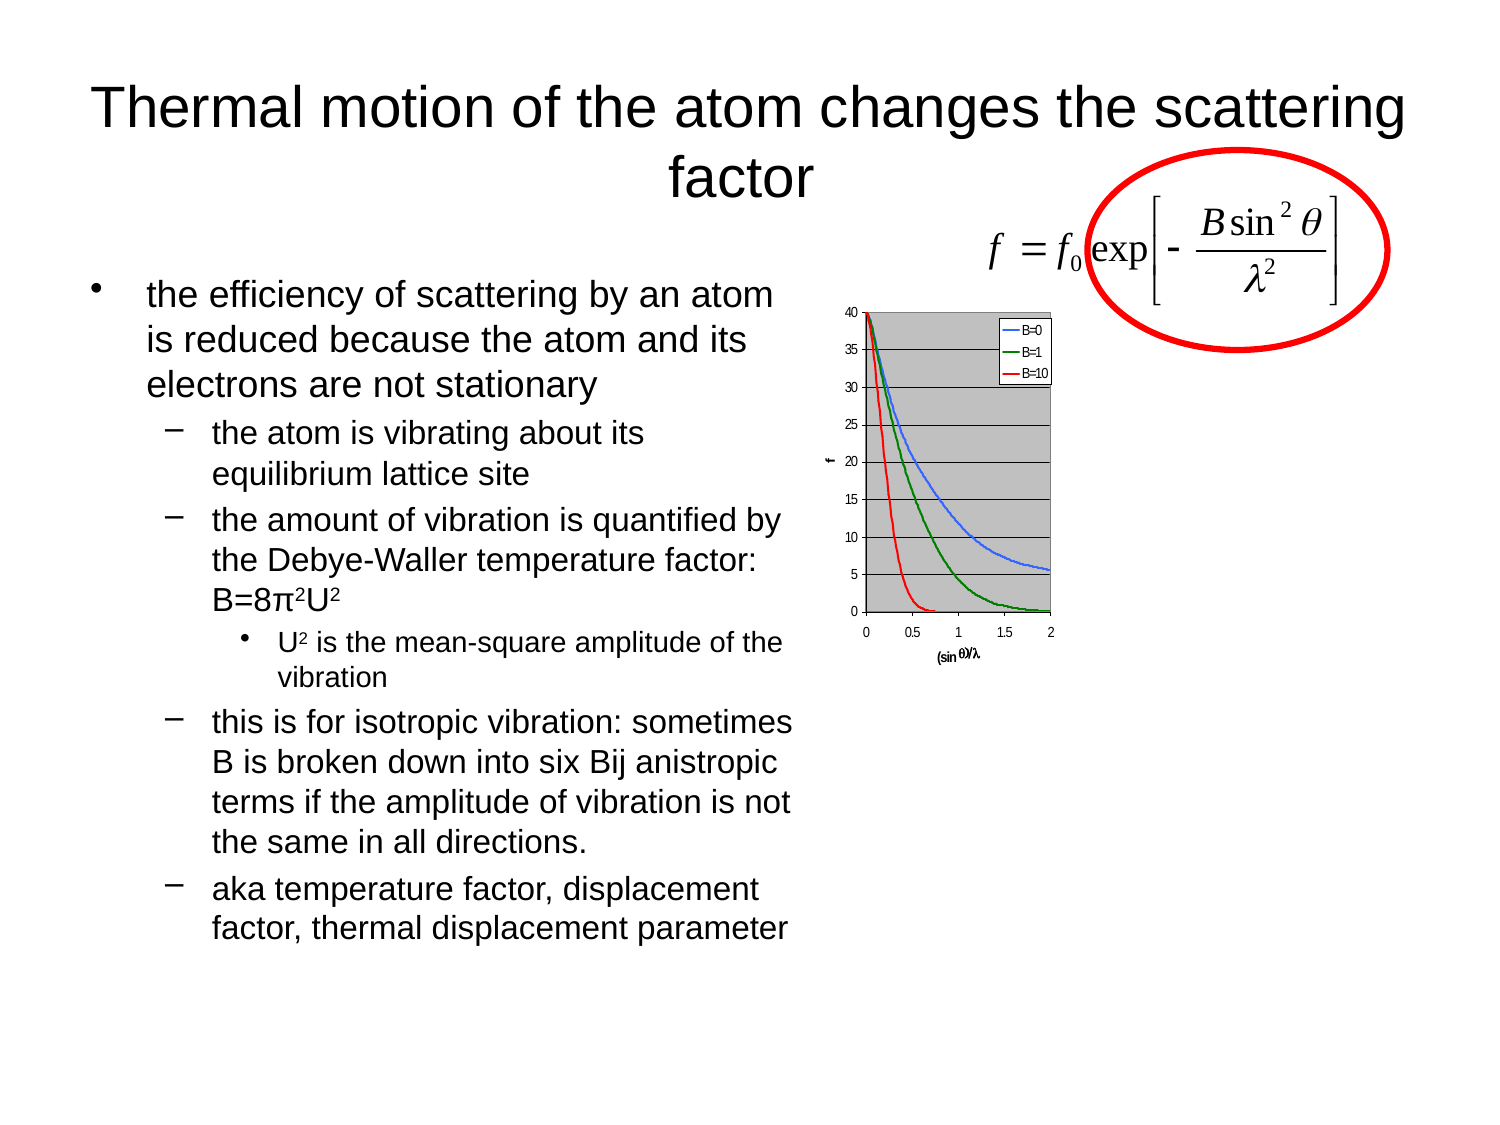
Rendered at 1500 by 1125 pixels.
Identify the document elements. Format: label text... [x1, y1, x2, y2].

title Thermal motion of the atom changes the scattering factor [75, 45, 1425, 233]
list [974, 187, 1351, 285]
list the efficiency of scattering by an atom is reduced because the atom and its electrons are not stationary the atom is vibrating about its equilibrium lattice site the amount of vibration is quantified by the Debye-Waller temperature factor: B=8π2U2 U2 is the mean-square amplitude of the vibration this is for isotropic vibration: sometimes B is broken down into six Bij anistropic terms if the amplitude of vibration is not the same in all directions. aka temperature factor, displacement factor, thermal displacement parameter [75, 262, 813, 1005]
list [812, 287, 1444, 1013]
text_box [1123, 149, 1388, 285]
